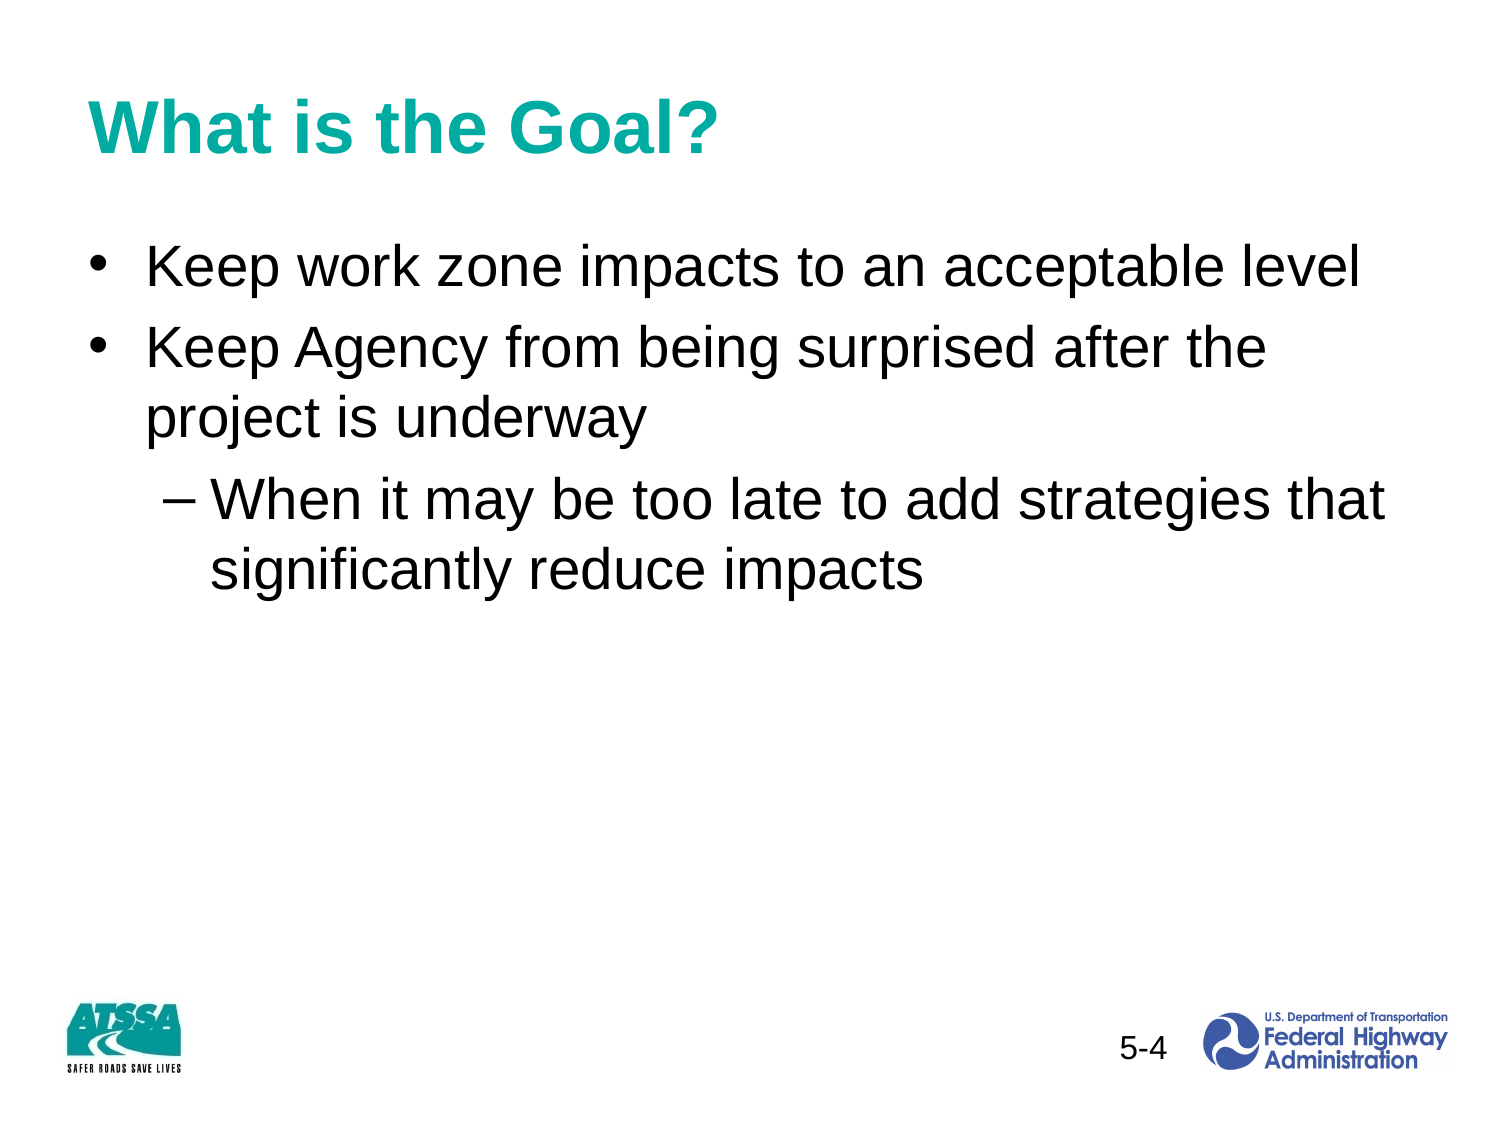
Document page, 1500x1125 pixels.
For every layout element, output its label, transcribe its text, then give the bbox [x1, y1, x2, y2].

list Keep work zone impacts to an acceptable level Keep Agency from being surprised after the project is underway When it may be too late to add strategies that significantly reduce impacts [73, 220, 1424, 942]
picture [1200, 1008, 1450, 1072]
picture [63, 997, 185, 1077]
title What is the Goal? [73, 42, 1424, 205]
